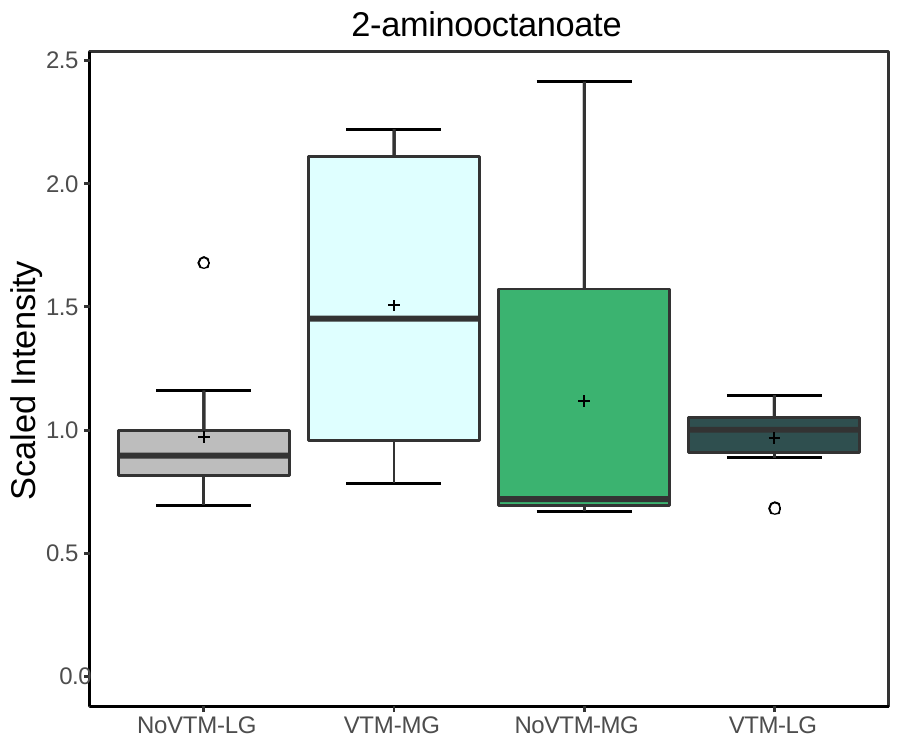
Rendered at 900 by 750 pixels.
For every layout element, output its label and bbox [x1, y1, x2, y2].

text_box [44, 42, 82, 74]
text_box [44, 165, 82, 197]
slide_number [134, 713, 275, 750]
text_box [44, 535, 82, 567]
footer [57, 661, 95, 750]
text_box [83, 50, 891, 738]
text_box [1, 256, 82, 503]
text_box [349, 0, 629, 44]
